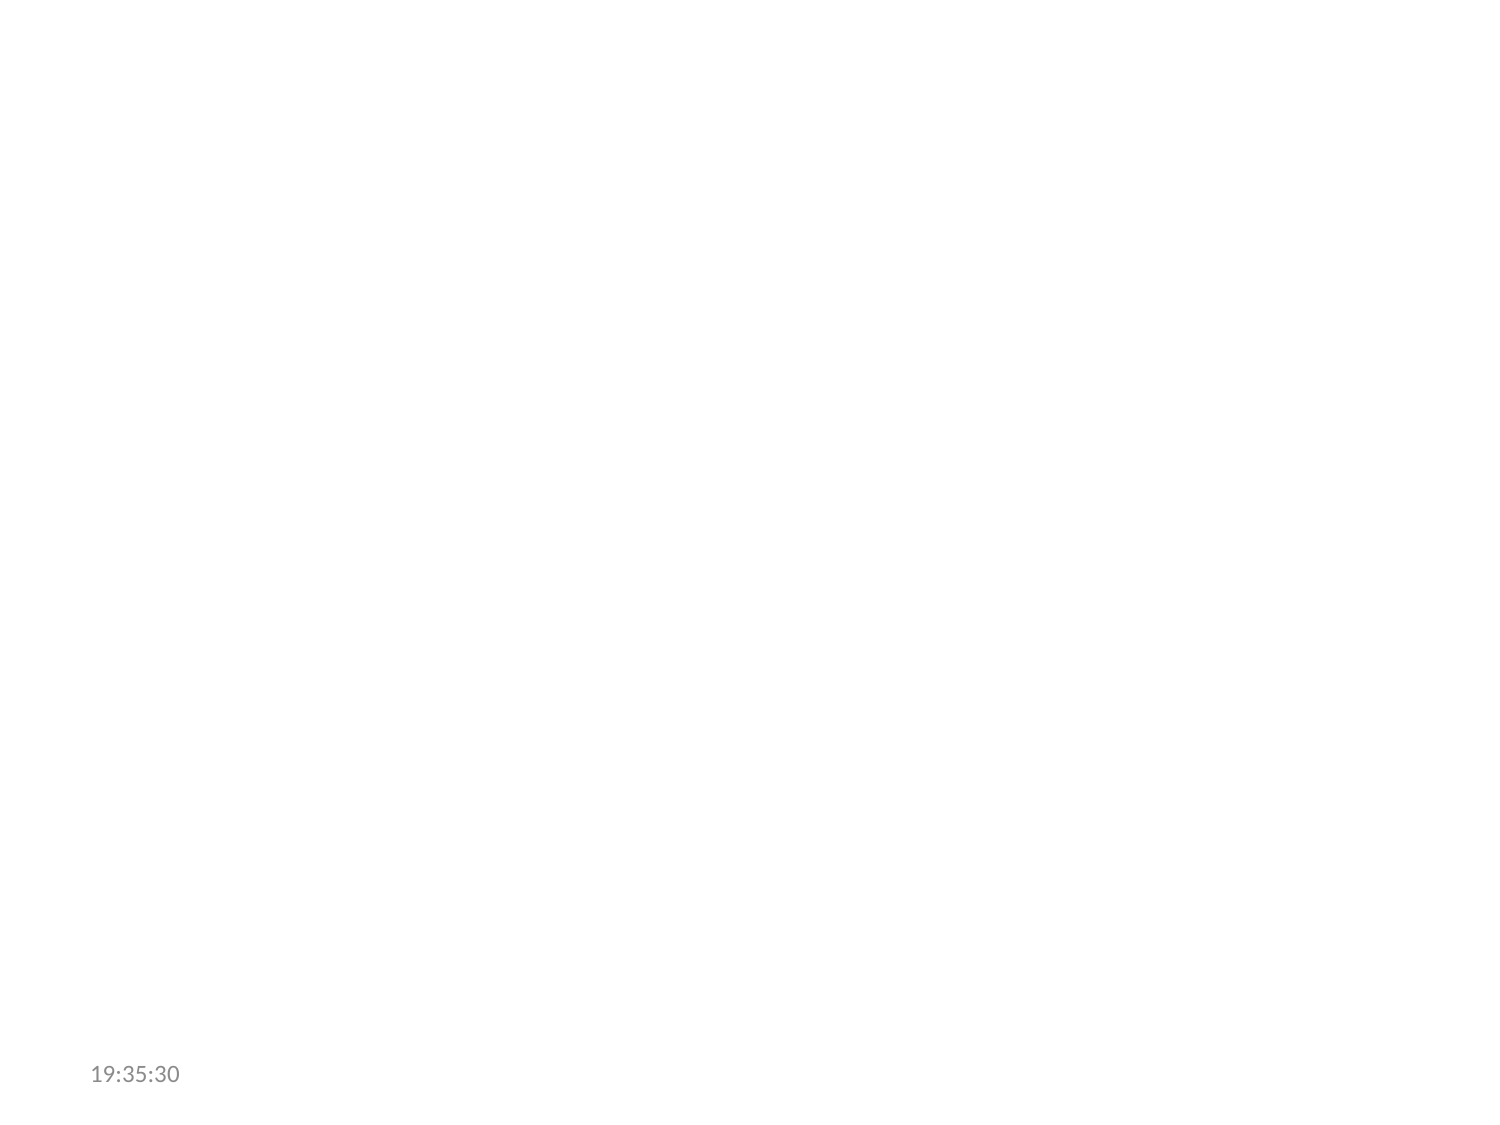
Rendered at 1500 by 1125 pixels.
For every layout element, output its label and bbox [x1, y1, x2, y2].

slide_number [75, 1042, 425, 1103]
